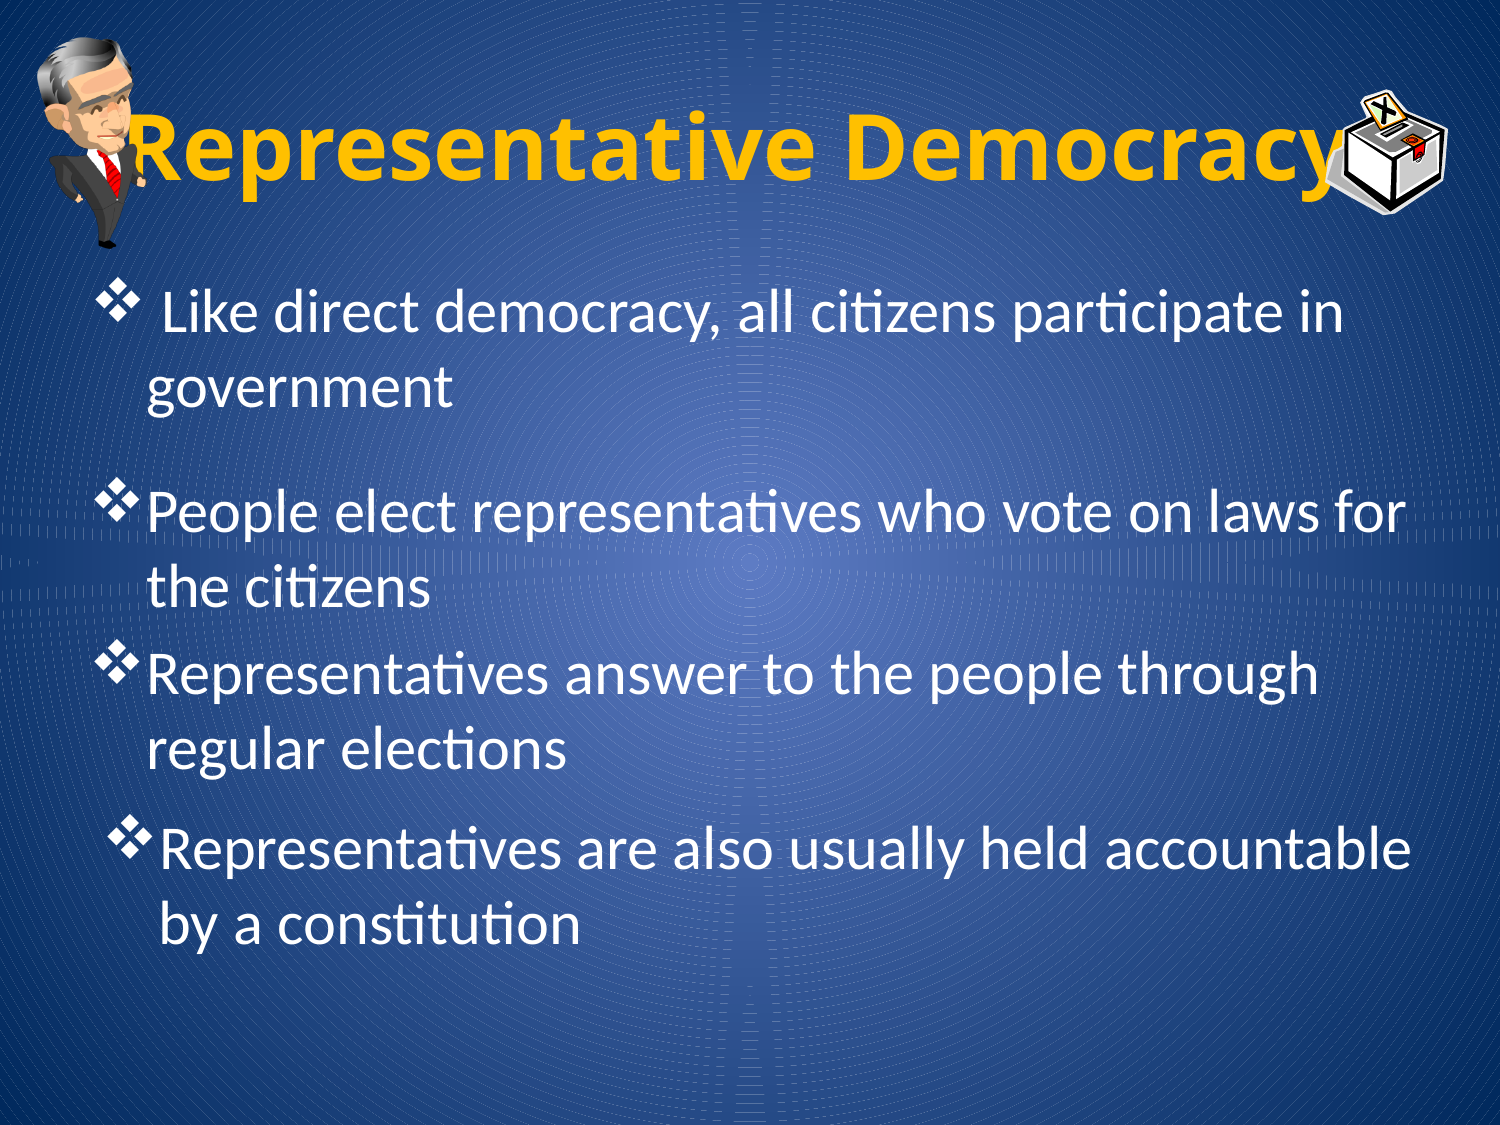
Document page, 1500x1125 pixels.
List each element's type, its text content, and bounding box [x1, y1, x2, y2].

text_box Representatives answer to the people through regular elections [74, 624, 1425, 800]
list Like direct democracy, all citizens participate in government [74, 262, 1426, 438]
title Representative Democracy [151, 49, 1413, 238]
picture [1324, 87, 1451, 218]
text_box Representatives are also usually held accountable by a constitution [87, 800, 1438, 975]
picture [37, 37, 148, 249]
text_box People elect representatives who vote on laws for the citizens [74, 462, 1425, 624]
